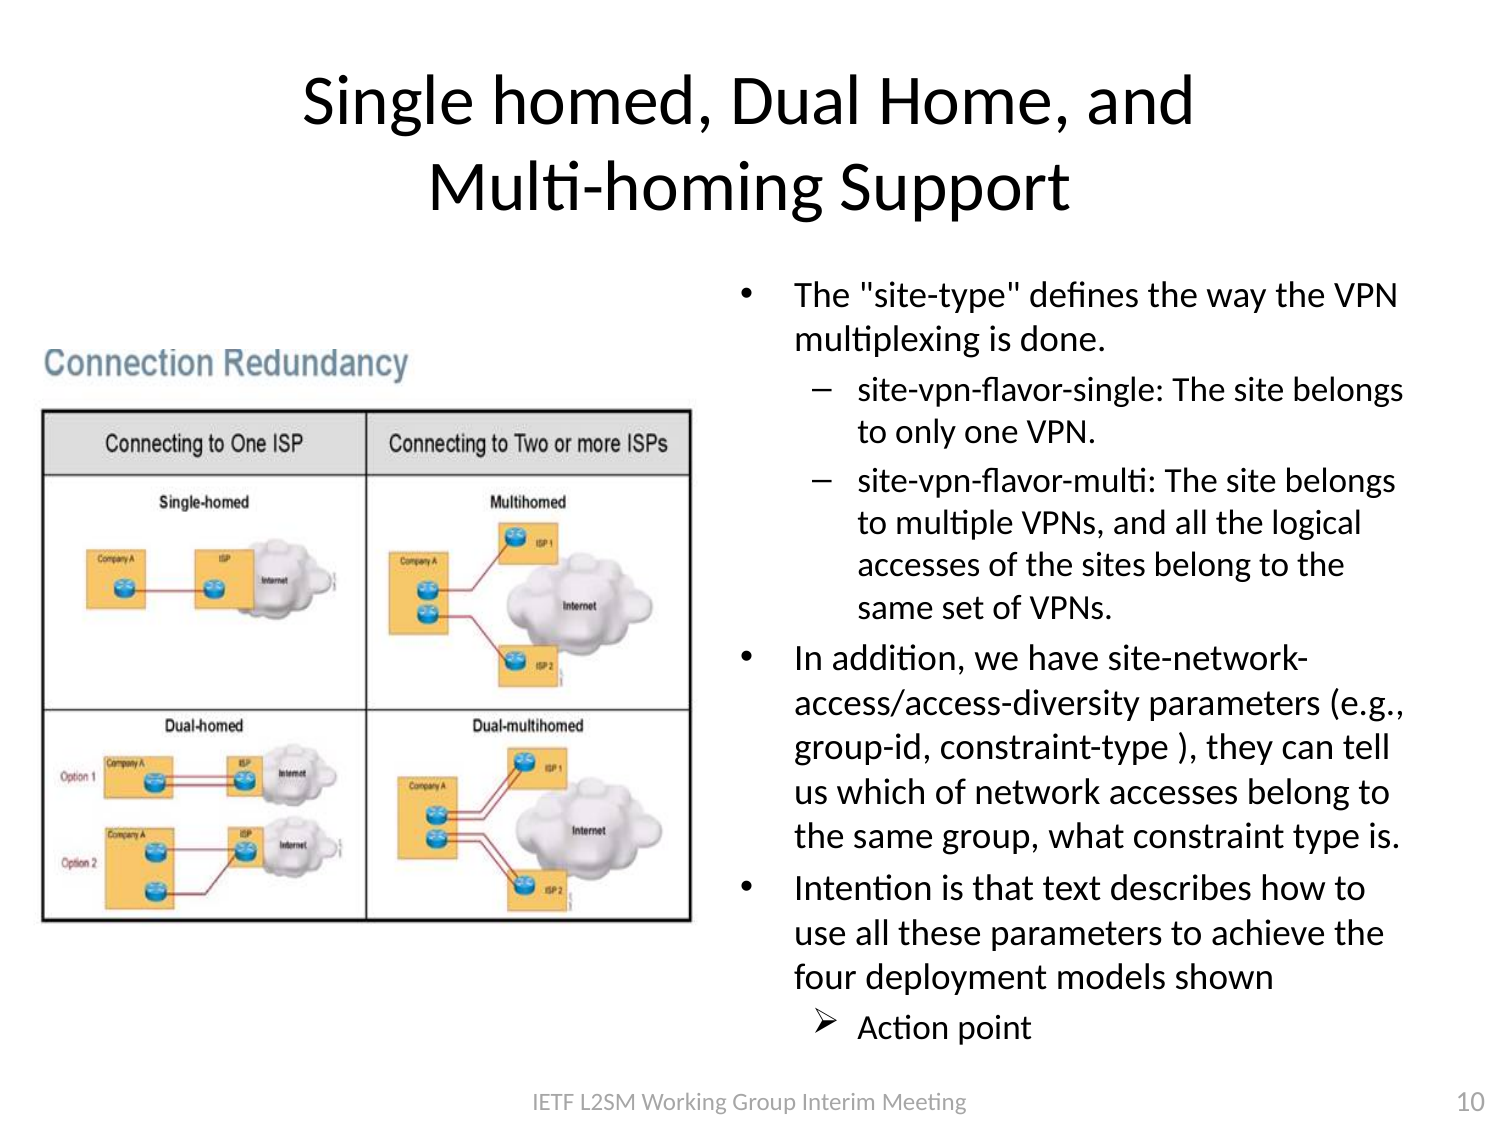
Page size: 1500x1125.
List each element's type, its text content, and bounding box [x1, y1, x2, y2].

list The "site-type" defines the way the VPN multiplexing is done. site-vpn-flavor-single: The site belongs to only one VPN. site-vpn-flavor-multi: The site belongs to multiple VPNs, and all the logical accesses of the sites belong to the same set of VPNs. In addition, we have site-network-access/access-diversity parameters (e.g., group-id, constraint-type ), they can tell us which of network accesses belong to the same group, what constraint type is. Intention is that text describes how to use all these parameters to achieve the four deployment models shown Action point [725, 262, 1425, 1063]
title Single homed, Dual Home, and Multi-homing Support [75, 45, 1425, 233]
picture [24, 349, 701, 927]
